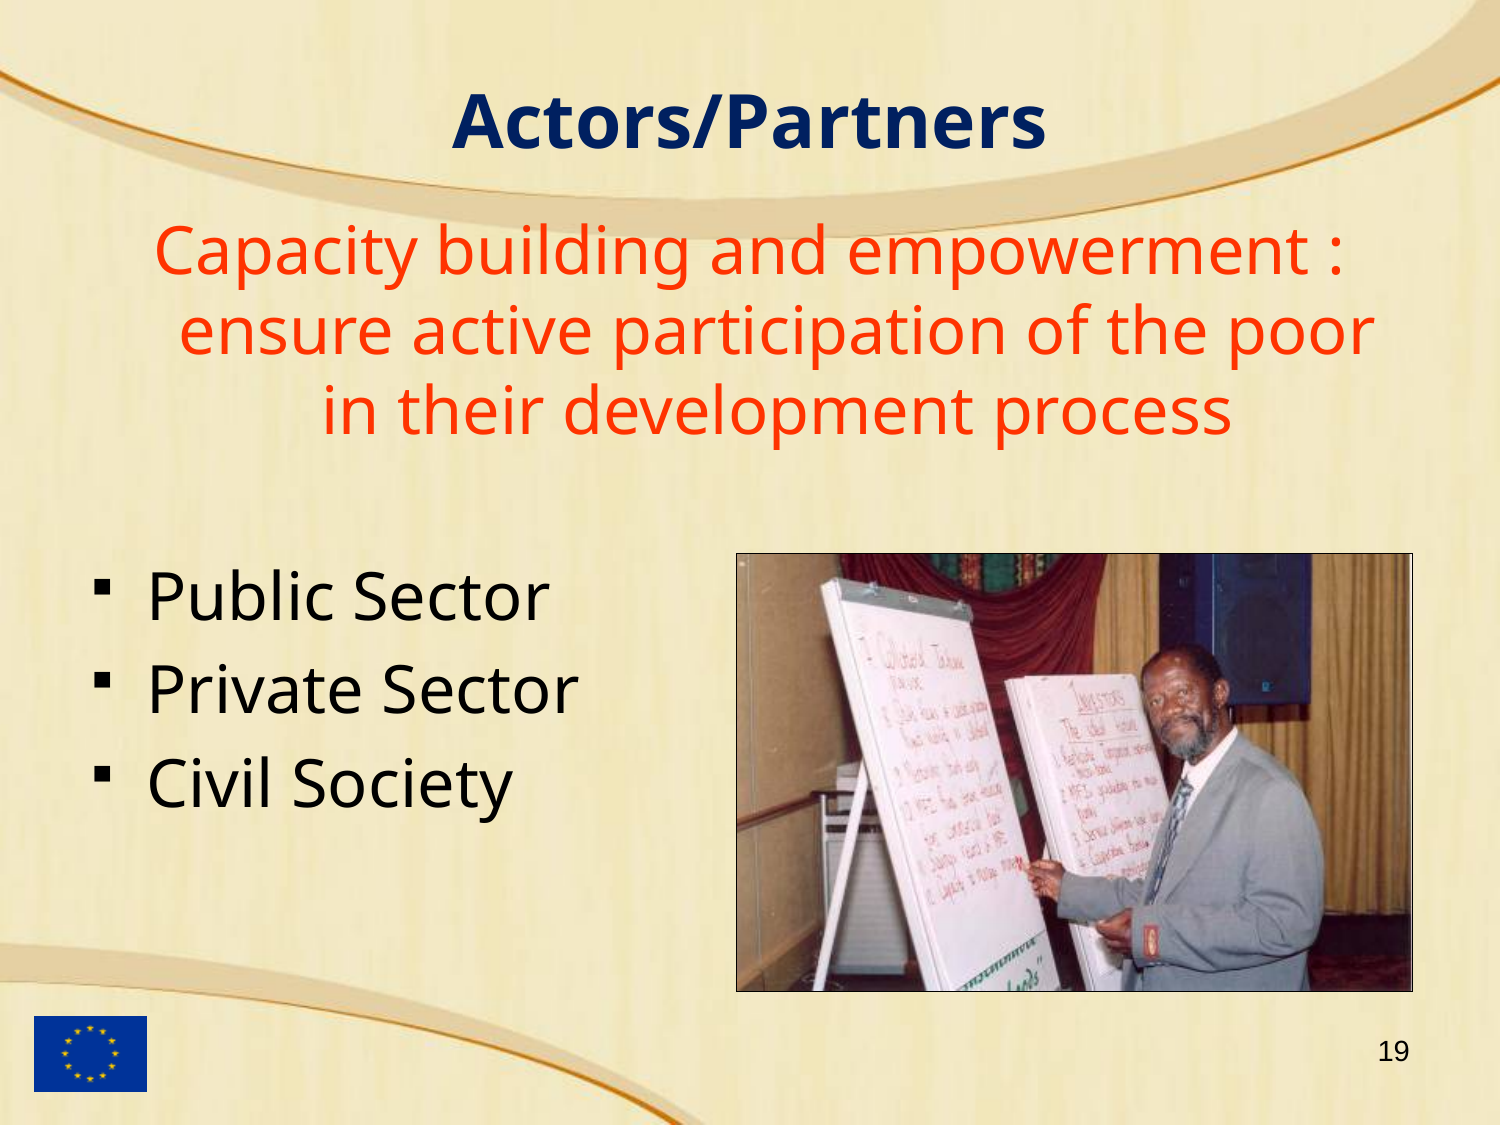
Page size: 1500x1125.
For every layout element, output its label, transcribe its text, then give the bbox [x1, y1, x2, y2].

picture [0, 0, 1500, 1125]
title Actors/Partners [74, 24, 1426, 199]
list Capacity building and empowerment : ensure active participation of the poor in their development process Public Sector Private Sector Civil Society [74, 199, 1426, 1006]
slide_number 19 [1074, 1024, 1426, 1103]
